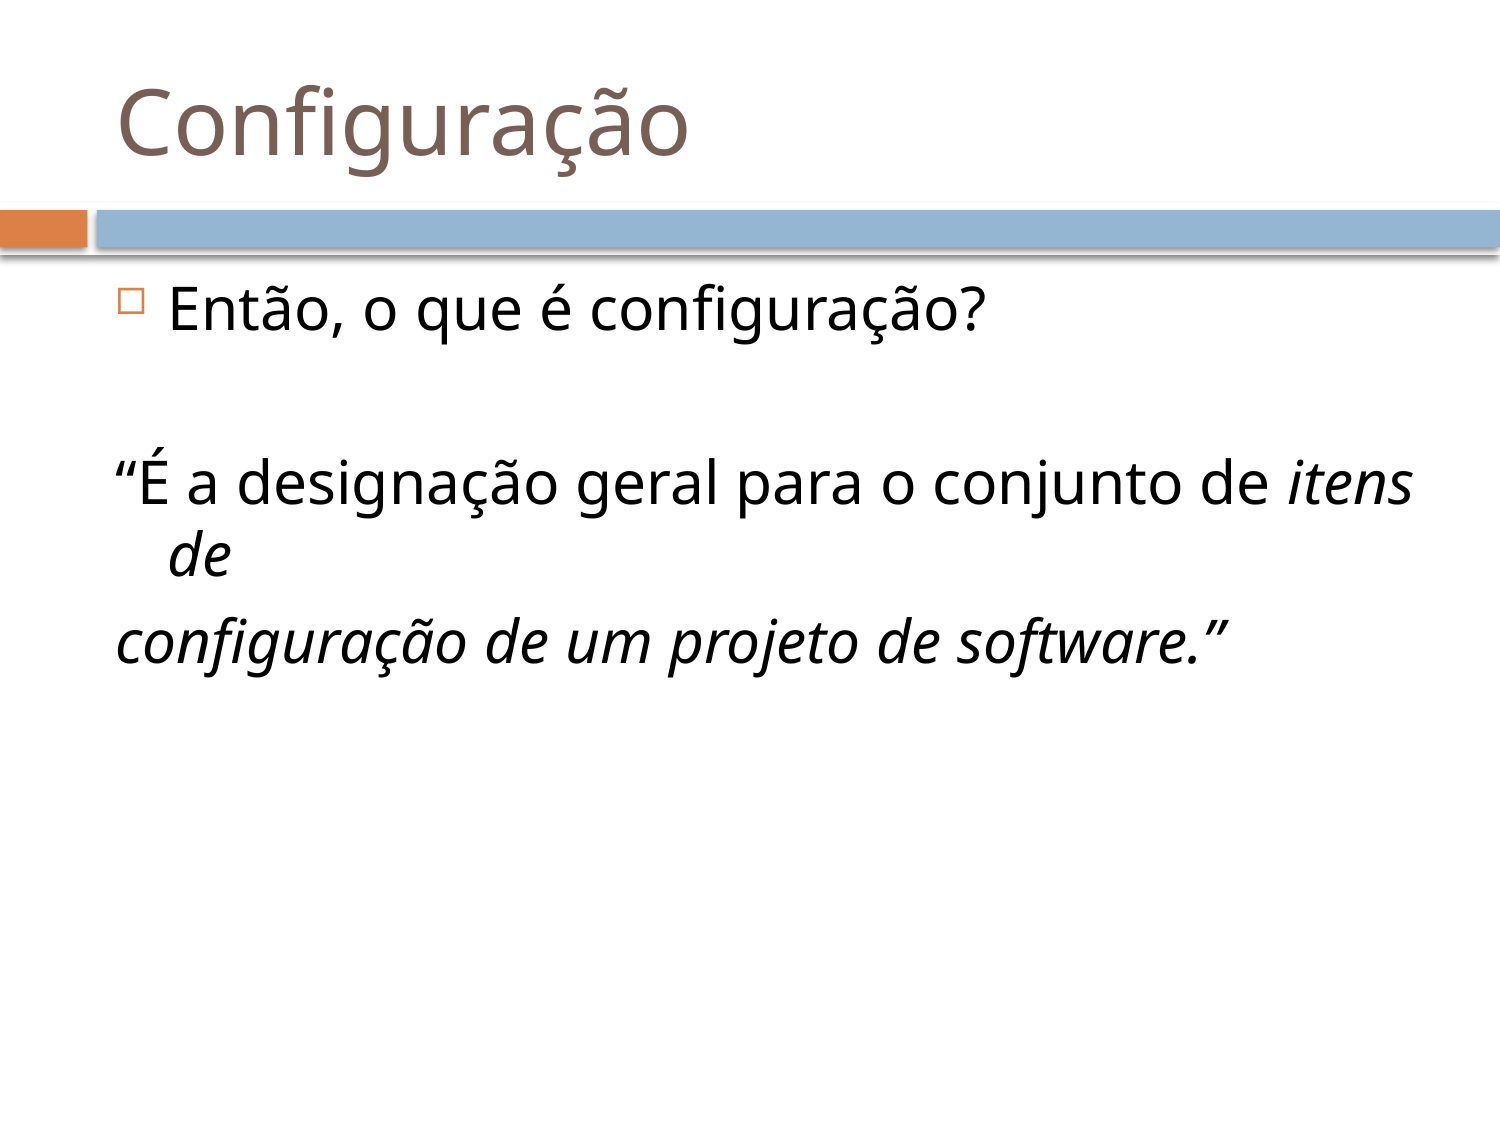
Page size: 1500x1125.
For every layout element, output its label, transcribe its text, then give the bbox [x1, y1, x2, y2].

list Então, o que é configuração? “É a designação geral para o conjunto de itens de configuração de um projeto de software.” [100, 262, 1438, 1000]
title Configuração [100, 37, 1438, 200]
